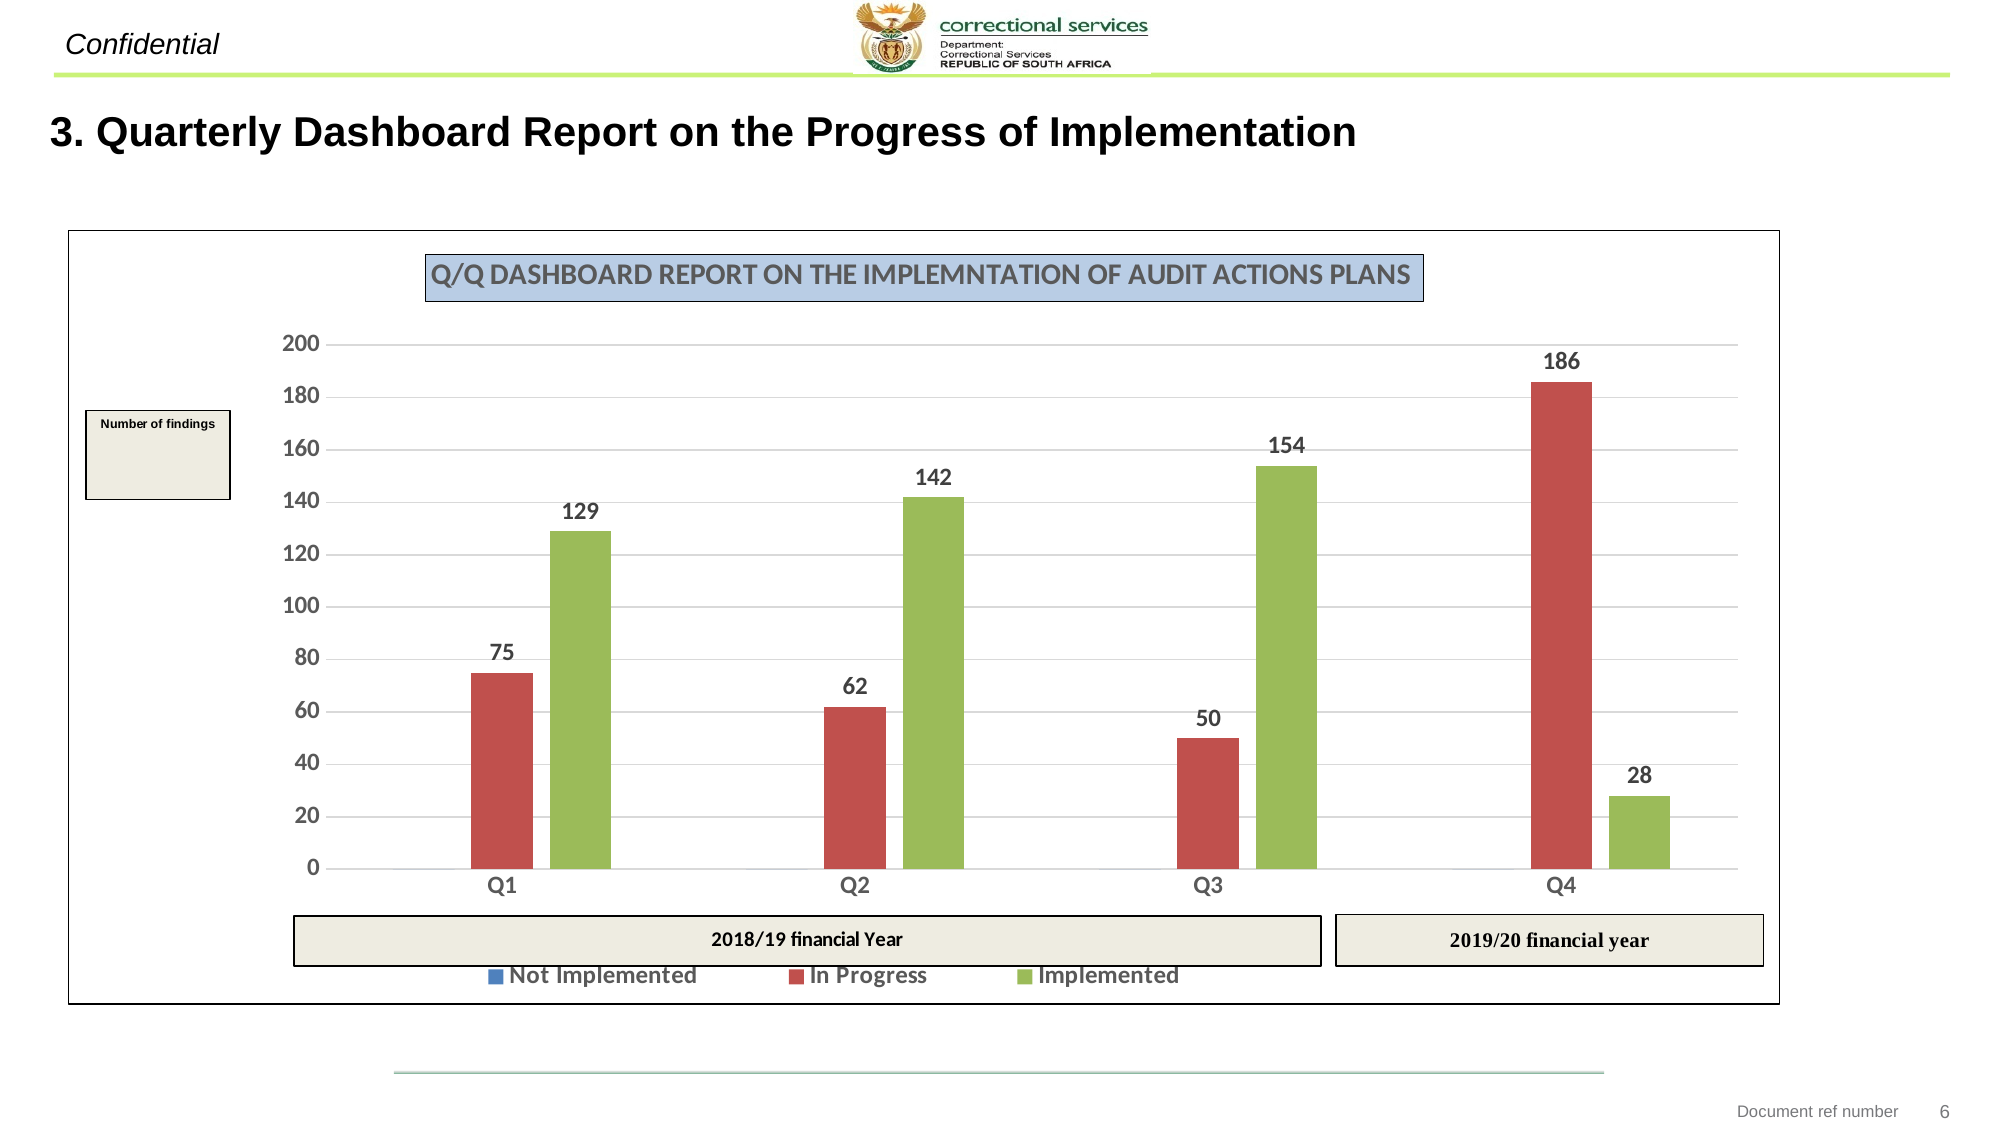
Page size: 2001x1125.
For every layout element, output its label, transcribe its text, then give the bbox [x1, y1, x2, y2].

chart [67, 229, 1781, 1005]
picture [853, 0, 1151, 57]
picture [393, 1067, 1605, 1074]
text_box 3. Quarterly Dashboard Report on the Progress of Implementation [34, 57, 1935, 635]
